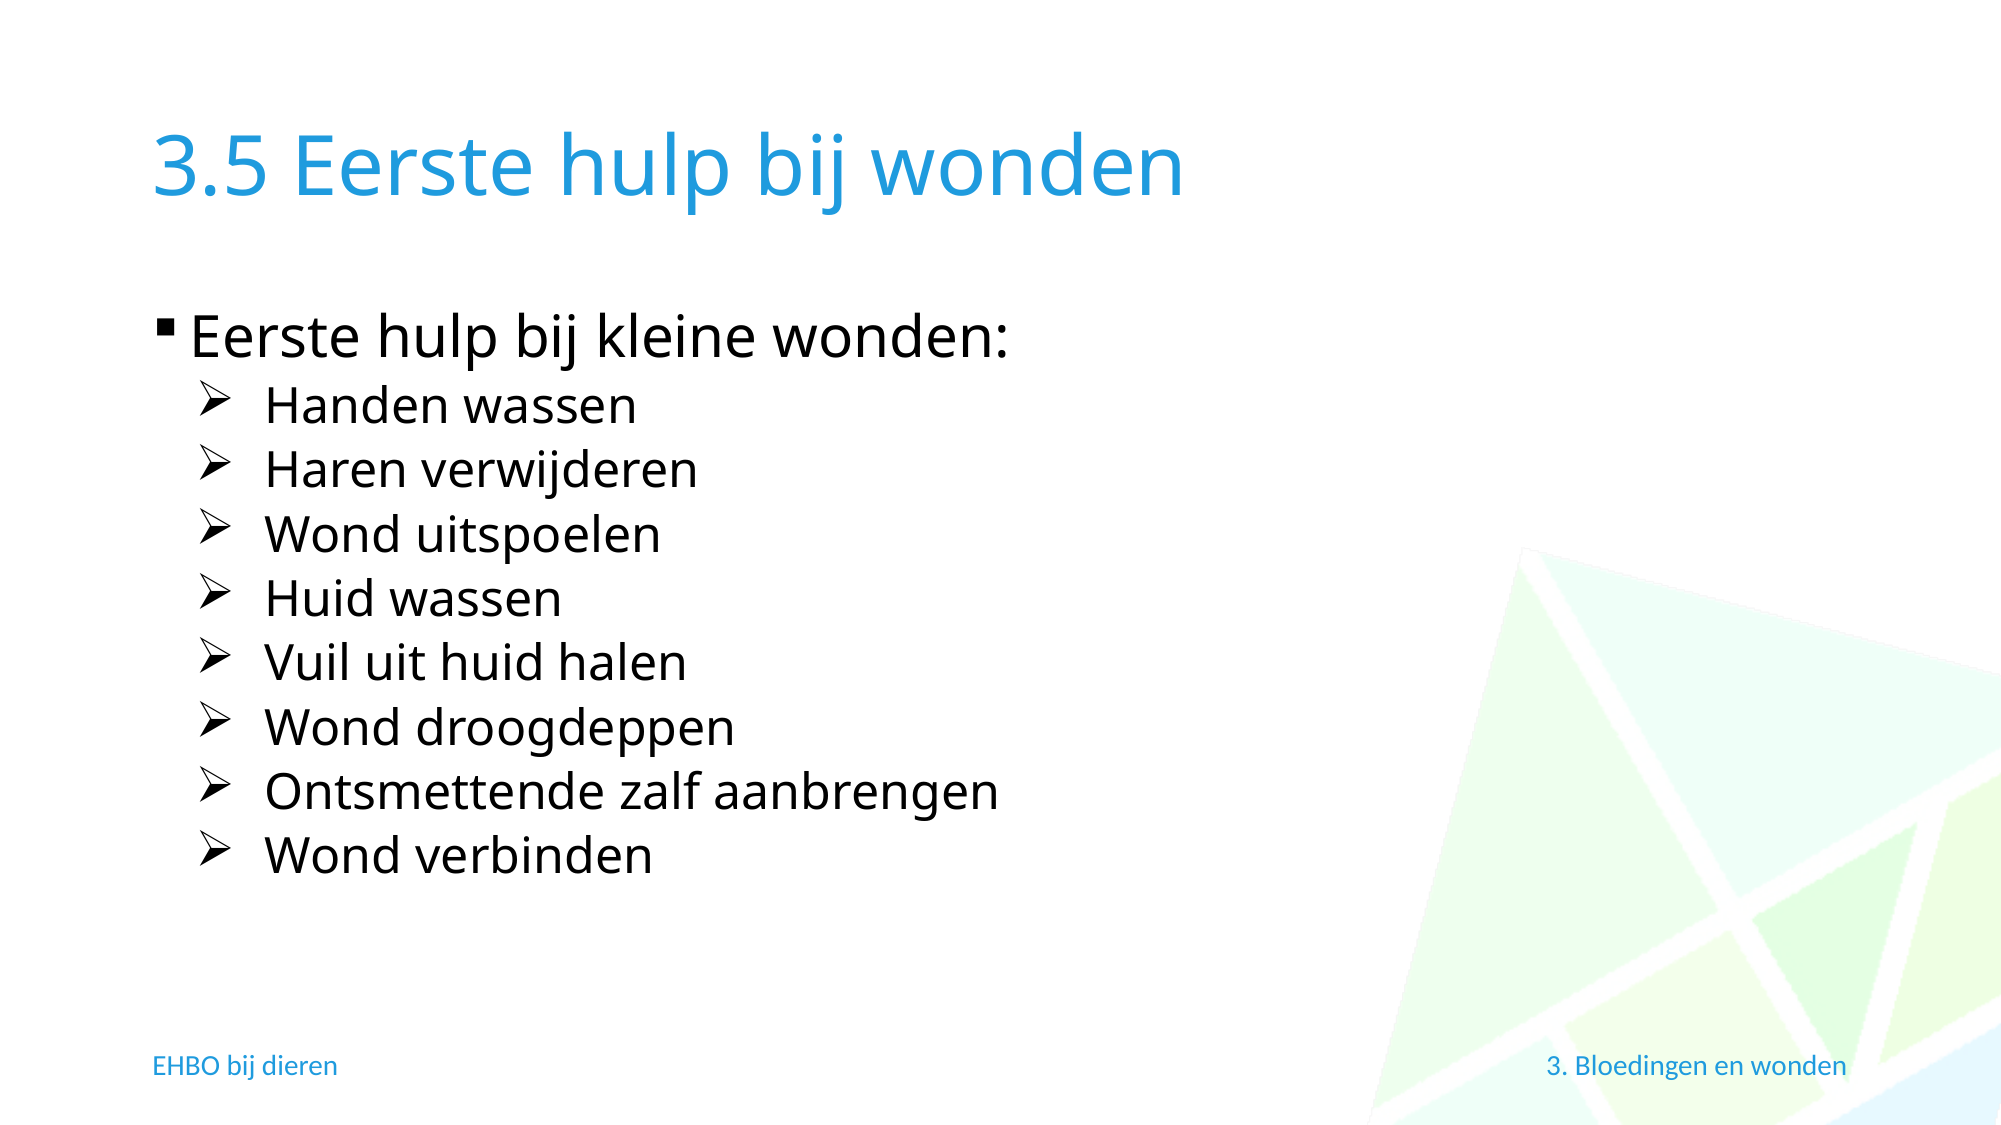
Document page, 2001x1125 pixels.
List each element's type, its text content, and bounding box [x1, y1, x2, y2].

title 3.5 Eerste hulp bij wonden [137, 59, 1863, 278]
list EHBO bij dieren [137, 1042, 588, 1103]
list 3. Bloedingen en wonden [1412, 1042, 1863, 1103]
list Eerste hulp bij kleine wonden: Handen wassen Haren verwijderen Wond uitspoelen Huid wassen Vuil uit huid halen Wond droogdeppen Ontsmettende zalf aanbrengen Wond verbinden [137, 299, 1863, 1014]
